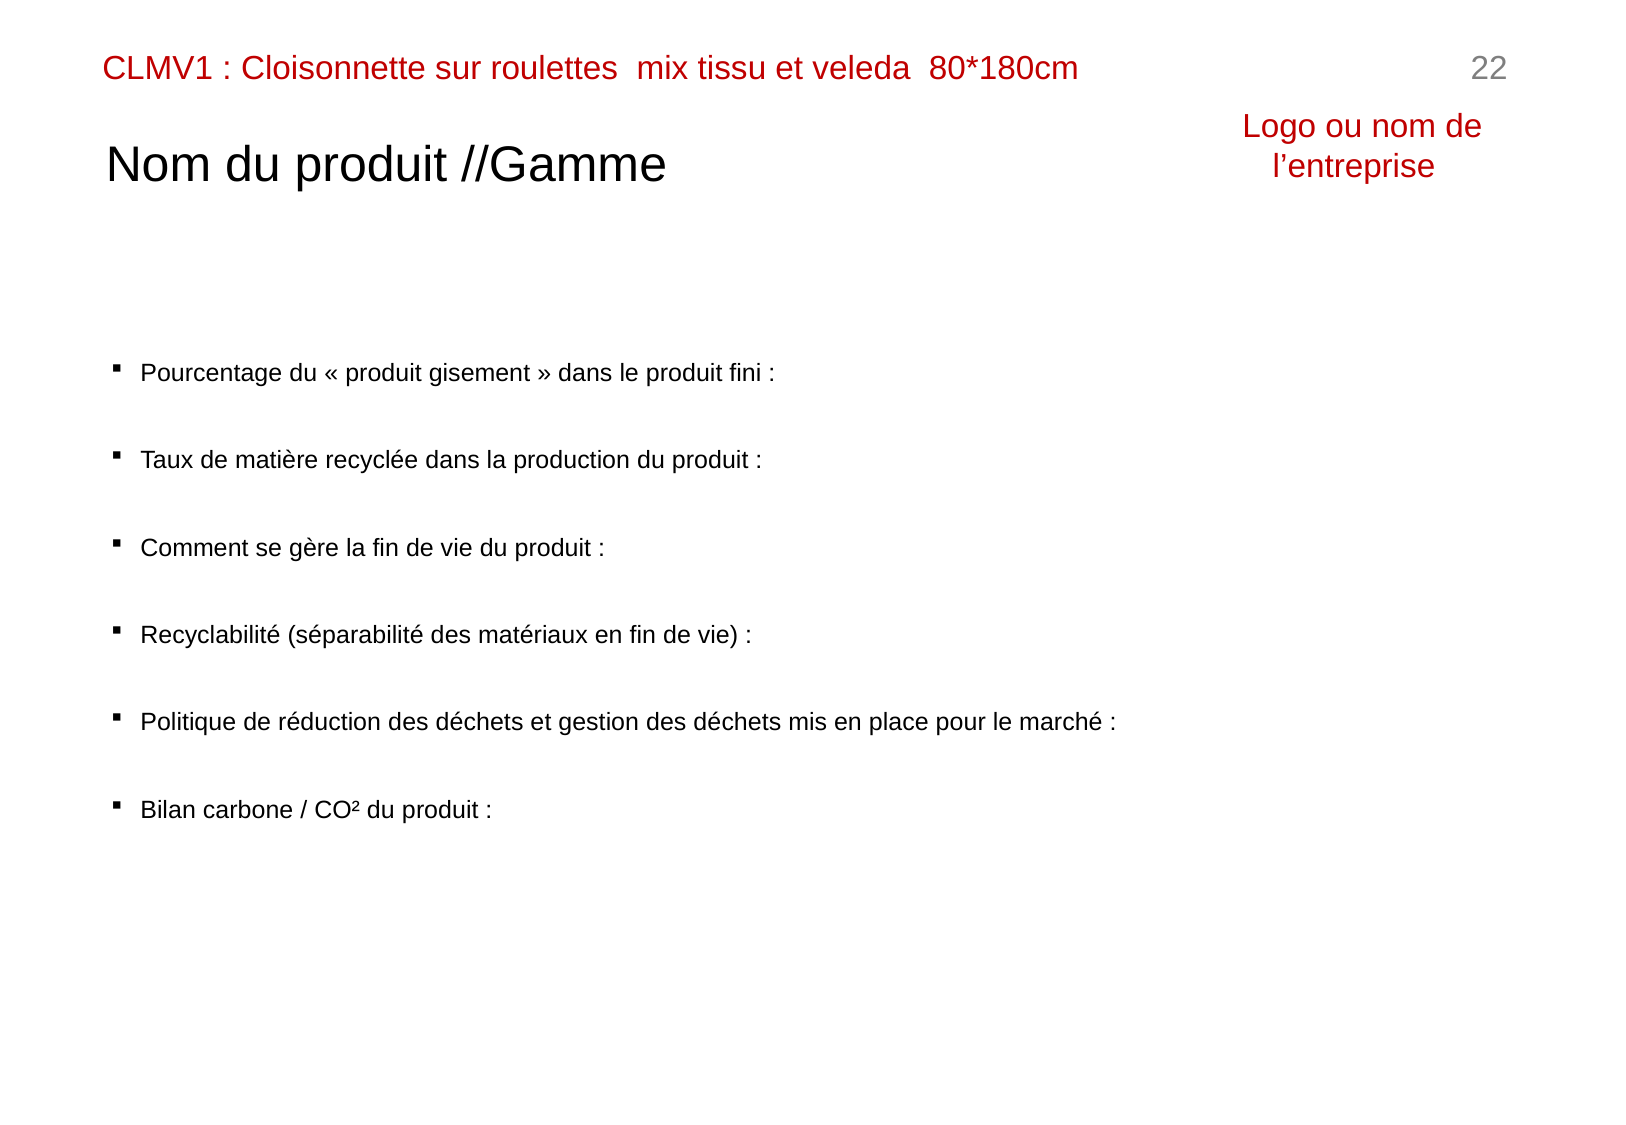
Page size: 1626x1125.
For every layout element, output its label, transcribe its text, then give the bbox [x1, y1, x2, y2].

slide_number 22 [1426, 19, 1523, 91]
text_box Logo ou nom de l’entreprise [1141, 91, 1567, 197]
text_box Pourcentage du « produit gisement » dans le produit fini : Taux de matière recyclée dans la production du produit : Comment se gère la fin de vie du produit : Recyclabilité (séparabilité des matériaux en fin de vie) : Politique de réduction des déchets et gestion des déchets mis en place pour le marché : Bilan carbone / CO² du produit : [81, 304, 1333, 1067]
list Nom du produit //Gamme [91, 109, 1523, 215]
title CLMV1 : Cloisonnette sur roulettes mix tissu et veleda 80*180cm [102, 19, 1426, 109]
